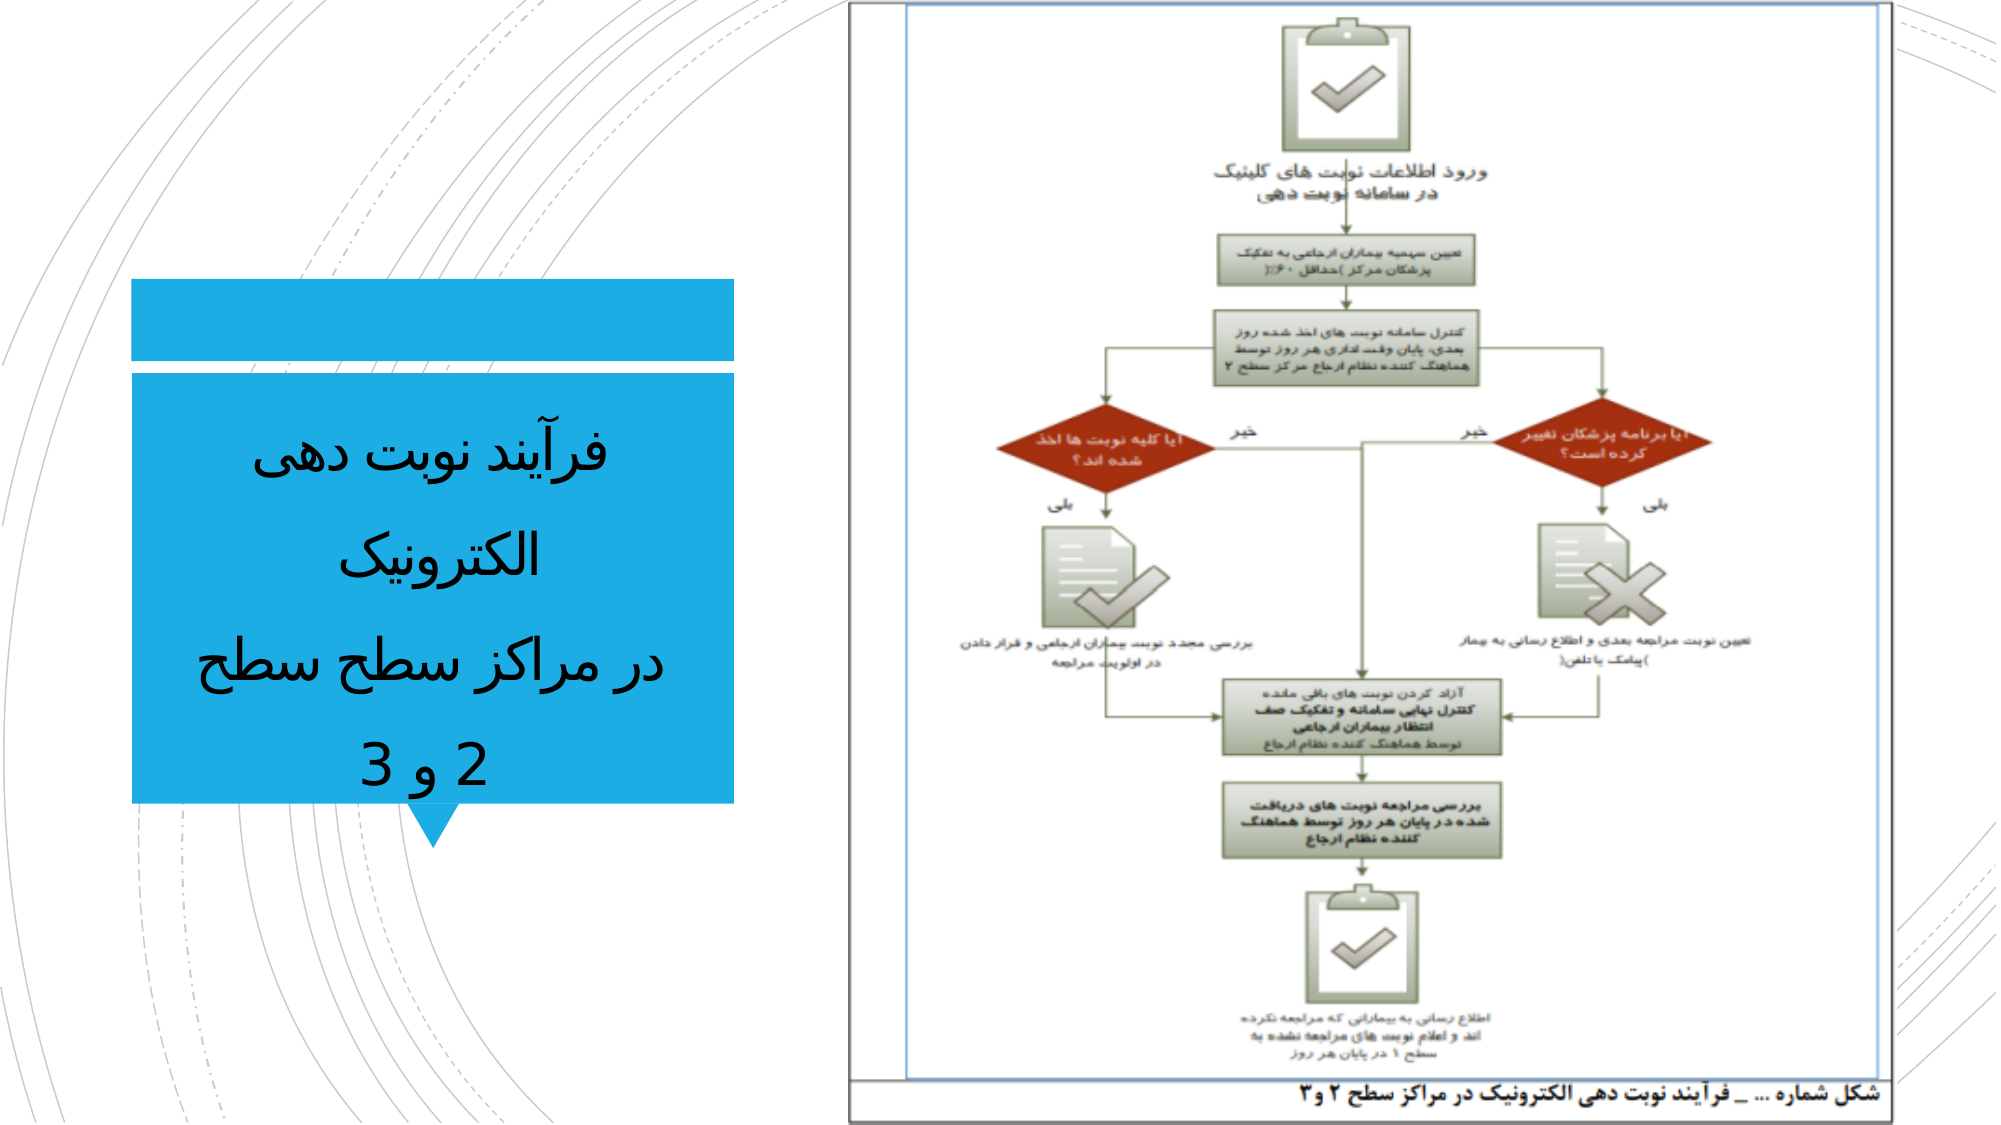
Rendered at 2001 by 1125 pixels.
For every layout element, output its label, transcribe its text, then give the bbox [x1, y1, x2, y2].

title فرآیند نوبت دهی الکترونیک در مراکز سطح سطح 2 و 3 [145, 385, 720, 789]
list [848, 0, 1897, 1125]
